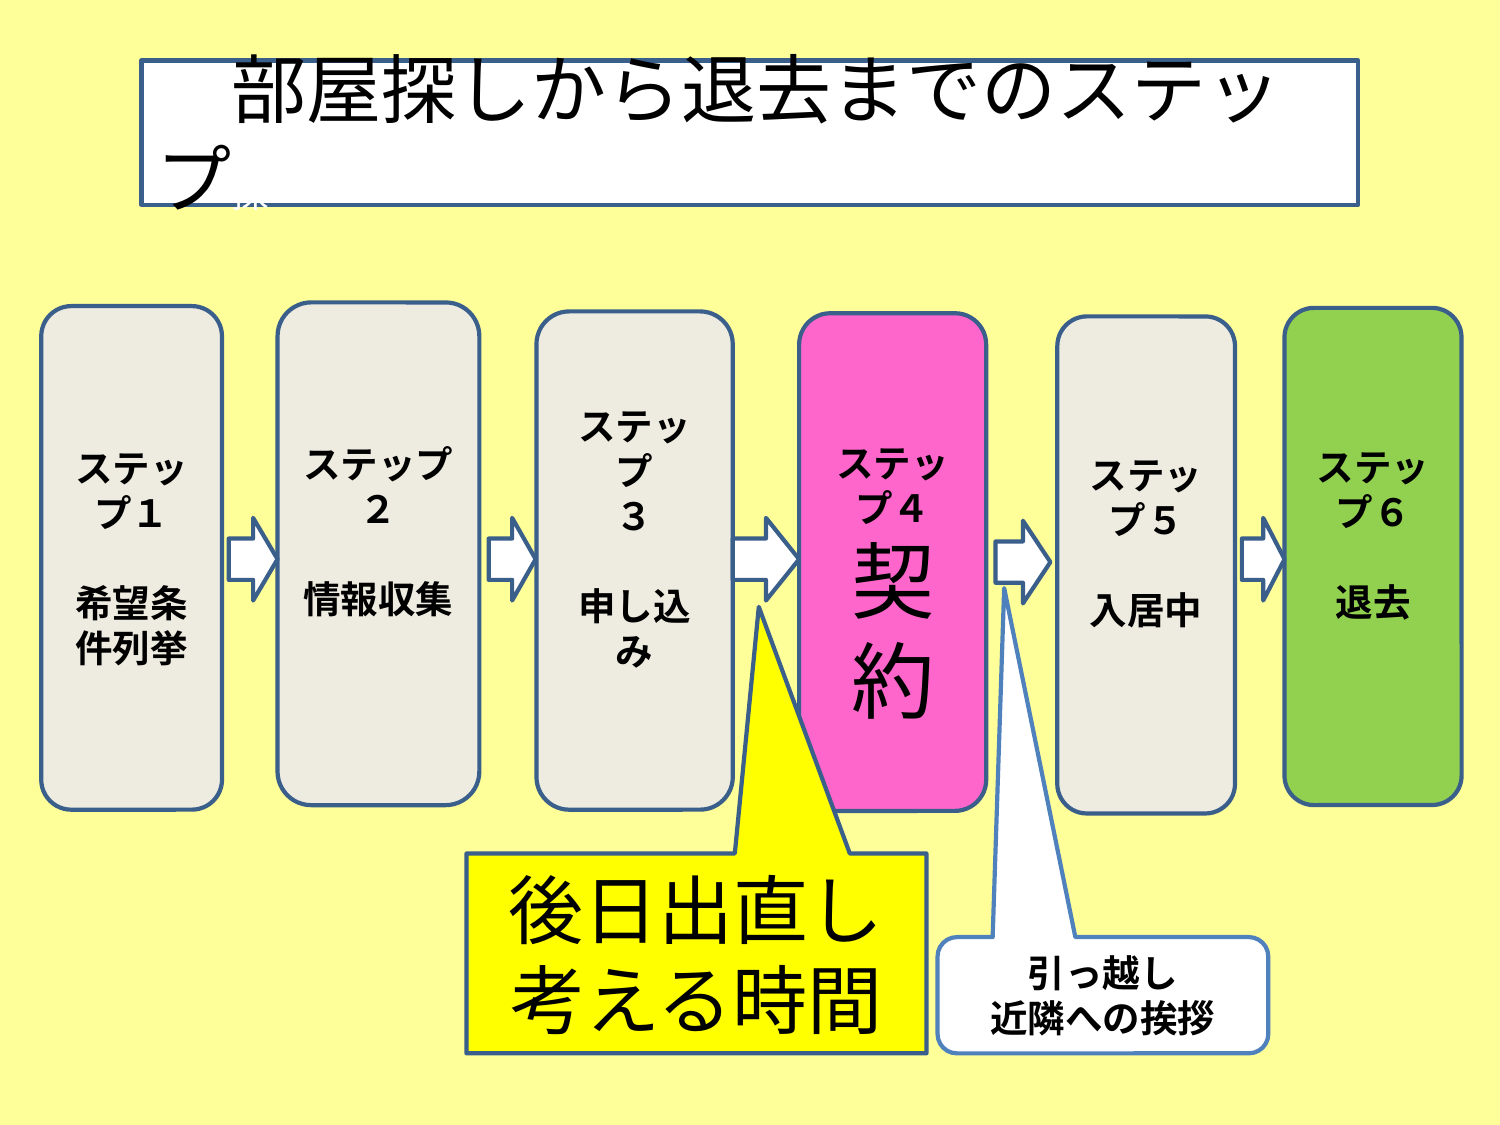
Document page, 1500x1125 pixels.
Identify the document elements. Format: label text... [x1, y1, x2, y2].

text_box ステップ５ 入居中 [1055, 314, 1238, 816]
text_box ステップ１ 希望条件列挙 [39, 303, 225, 812]
text_box ステップ４ 契約 [797, 311, 989, 814]
text_box [1239, 515, 1287, 603]
text_box 引っ越し 近隣への挨拶 [935, 585, 1271, 1056]
text_box [226, 515, 280, 603]
text_box [730, 515, 801, 603]
text_box 部屋探しから退去までのステップ探 [139, 58, 1360, 207]
text_box ステップ６ 退去 [1282, 305, 1464, 808]
text_box [486, 515, 538, 603]
text_box ステップ ２ 情報収集 [275, 300, 482, 808]
text_box 後日出直し 考える時間 [464, 604, 929, 1056]
text_box [993, 518, 1053, 606]
text_box ステップ ３ 申し込み [534, 309, 735, 812]
